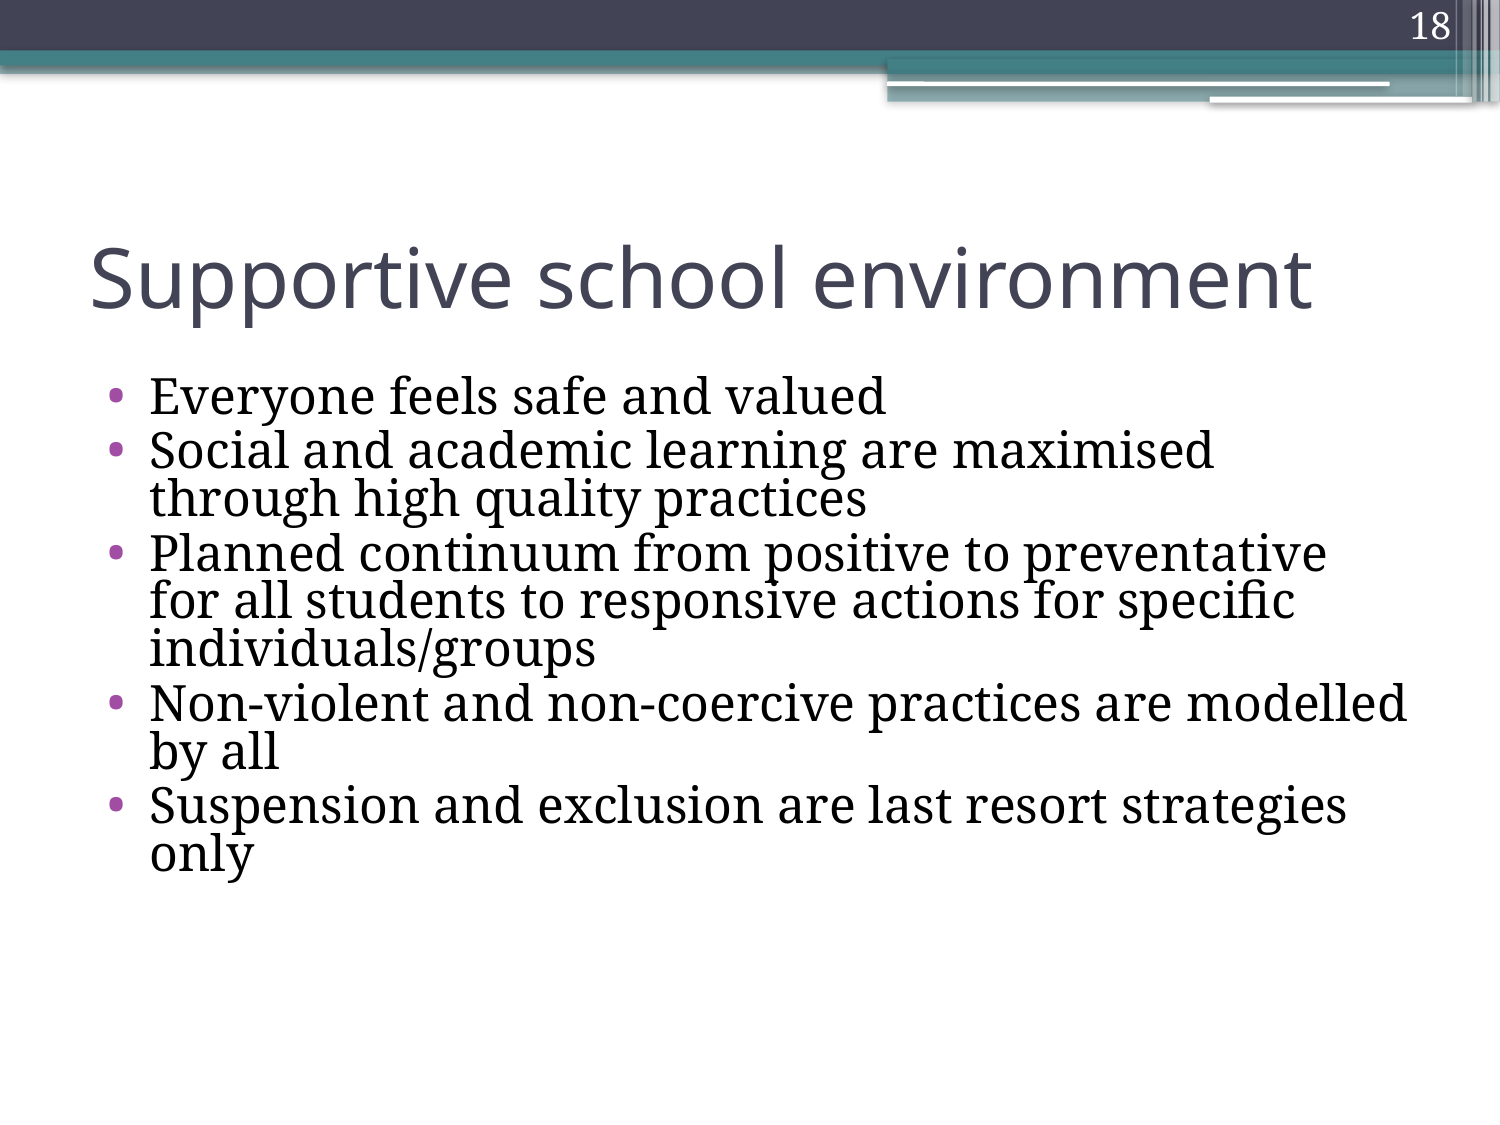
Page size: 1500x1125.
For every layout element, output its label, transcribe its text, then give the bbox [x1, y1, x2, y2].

list Everyone feels safe and valued Social and academic learning are maximised through high quality practices Planned continuum from positive to preventative for all students to responsive actions for specific individuals/groups Non-violent and non-coercive practices are modelled by all Suspension and exclusion are last resort strategies only [75, 368, 1425, 1079]
slide_number 18 [1341, 0, 1466, 61]
title Supportive school environment [75, 187, 1425, 363]
